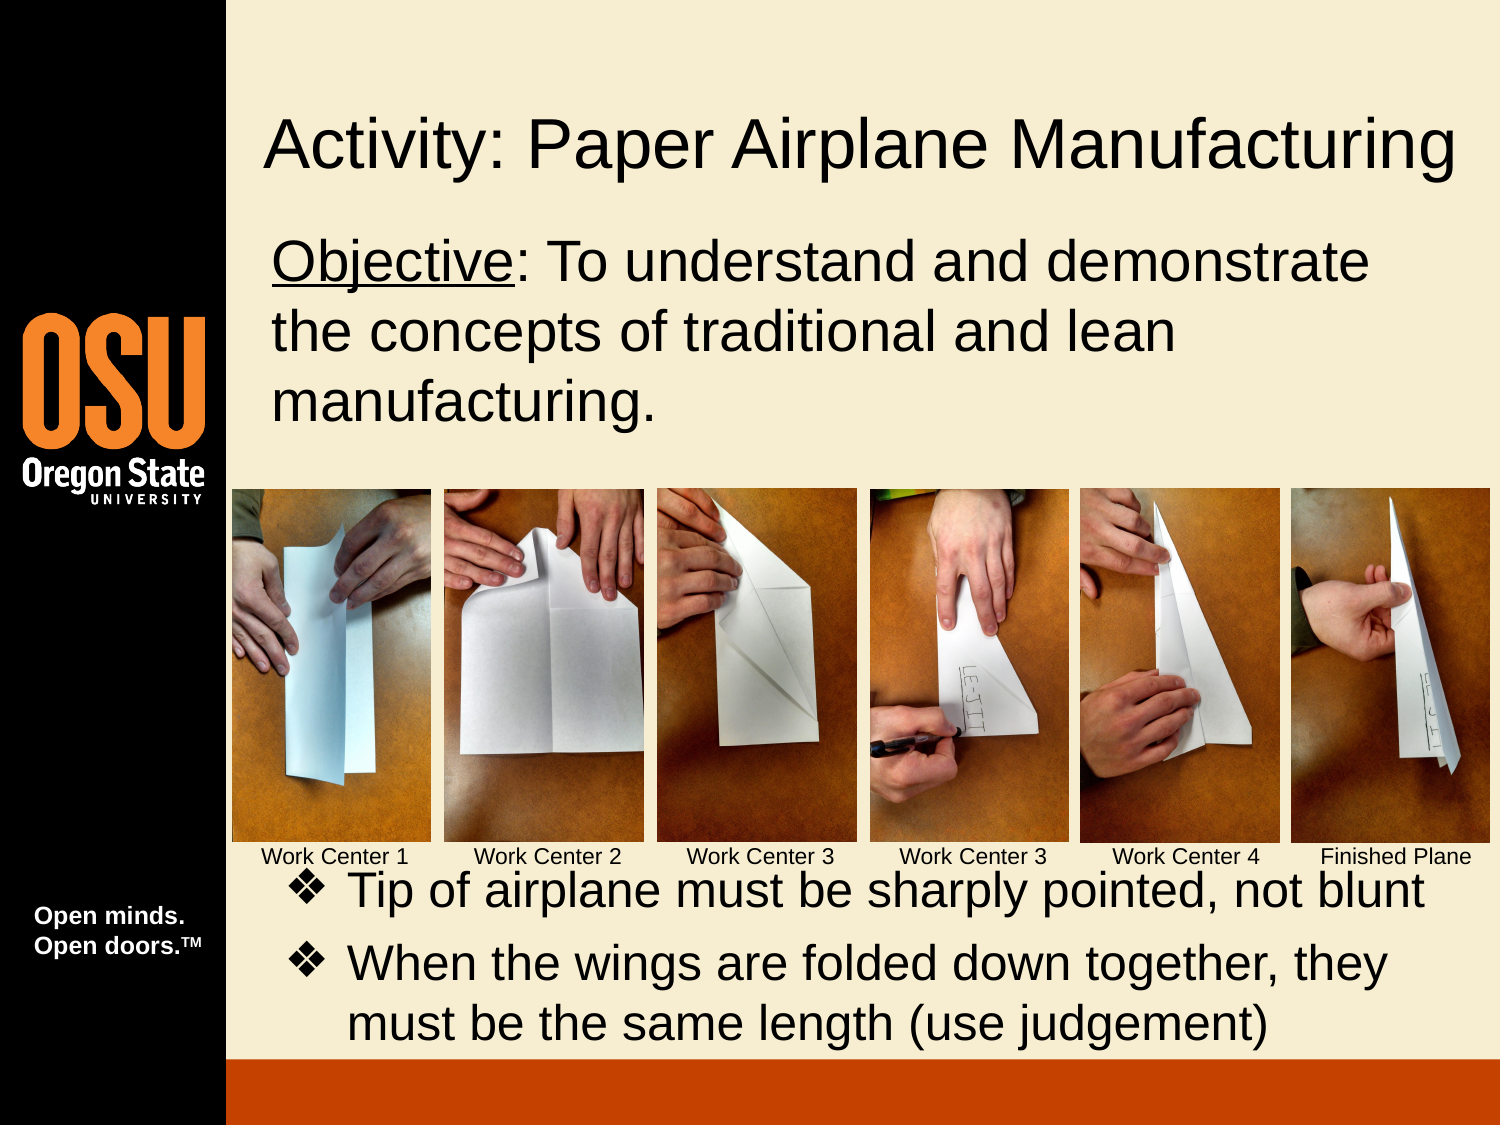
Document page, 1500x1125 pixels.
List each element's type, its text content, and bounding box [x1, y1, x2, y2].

text_box Work Center 3 [884, 849, 1070, 870]
list Objective: To understand and demonstrate the concepts of traditional and lean manufacturing. [256, 207, 1449, 448]
picture [870, 489, 1069, 842]
picture [1291, 488, 1490, 843]
title Activity: Paper Airplane Manufacturing [226, 46, 1496, 234]
text_box Finished Plane [1305, 851, 1491, 870]
picture [7, 297, 219, 524]
text_box Work Center 1 [246, 848, 432, 870]
picture [657, 488, 857, 843]
text_box Tip of airplane must be sharply pointed, not blunt When the wings are folded down together, they must be the same length (use judgement) [256, 842, 1465, 1125]
text_box Work Center 2 [458, 849, 644, 870]
picture [444, 488, 644, 842]
picture [1080, 488, 1280, 843]
picture [231, 489, 431, 842]
text_box Work Center 4 [1097, 847, 1283, 870]
text_box Work Center 3 [671, 850, 857, 870]
